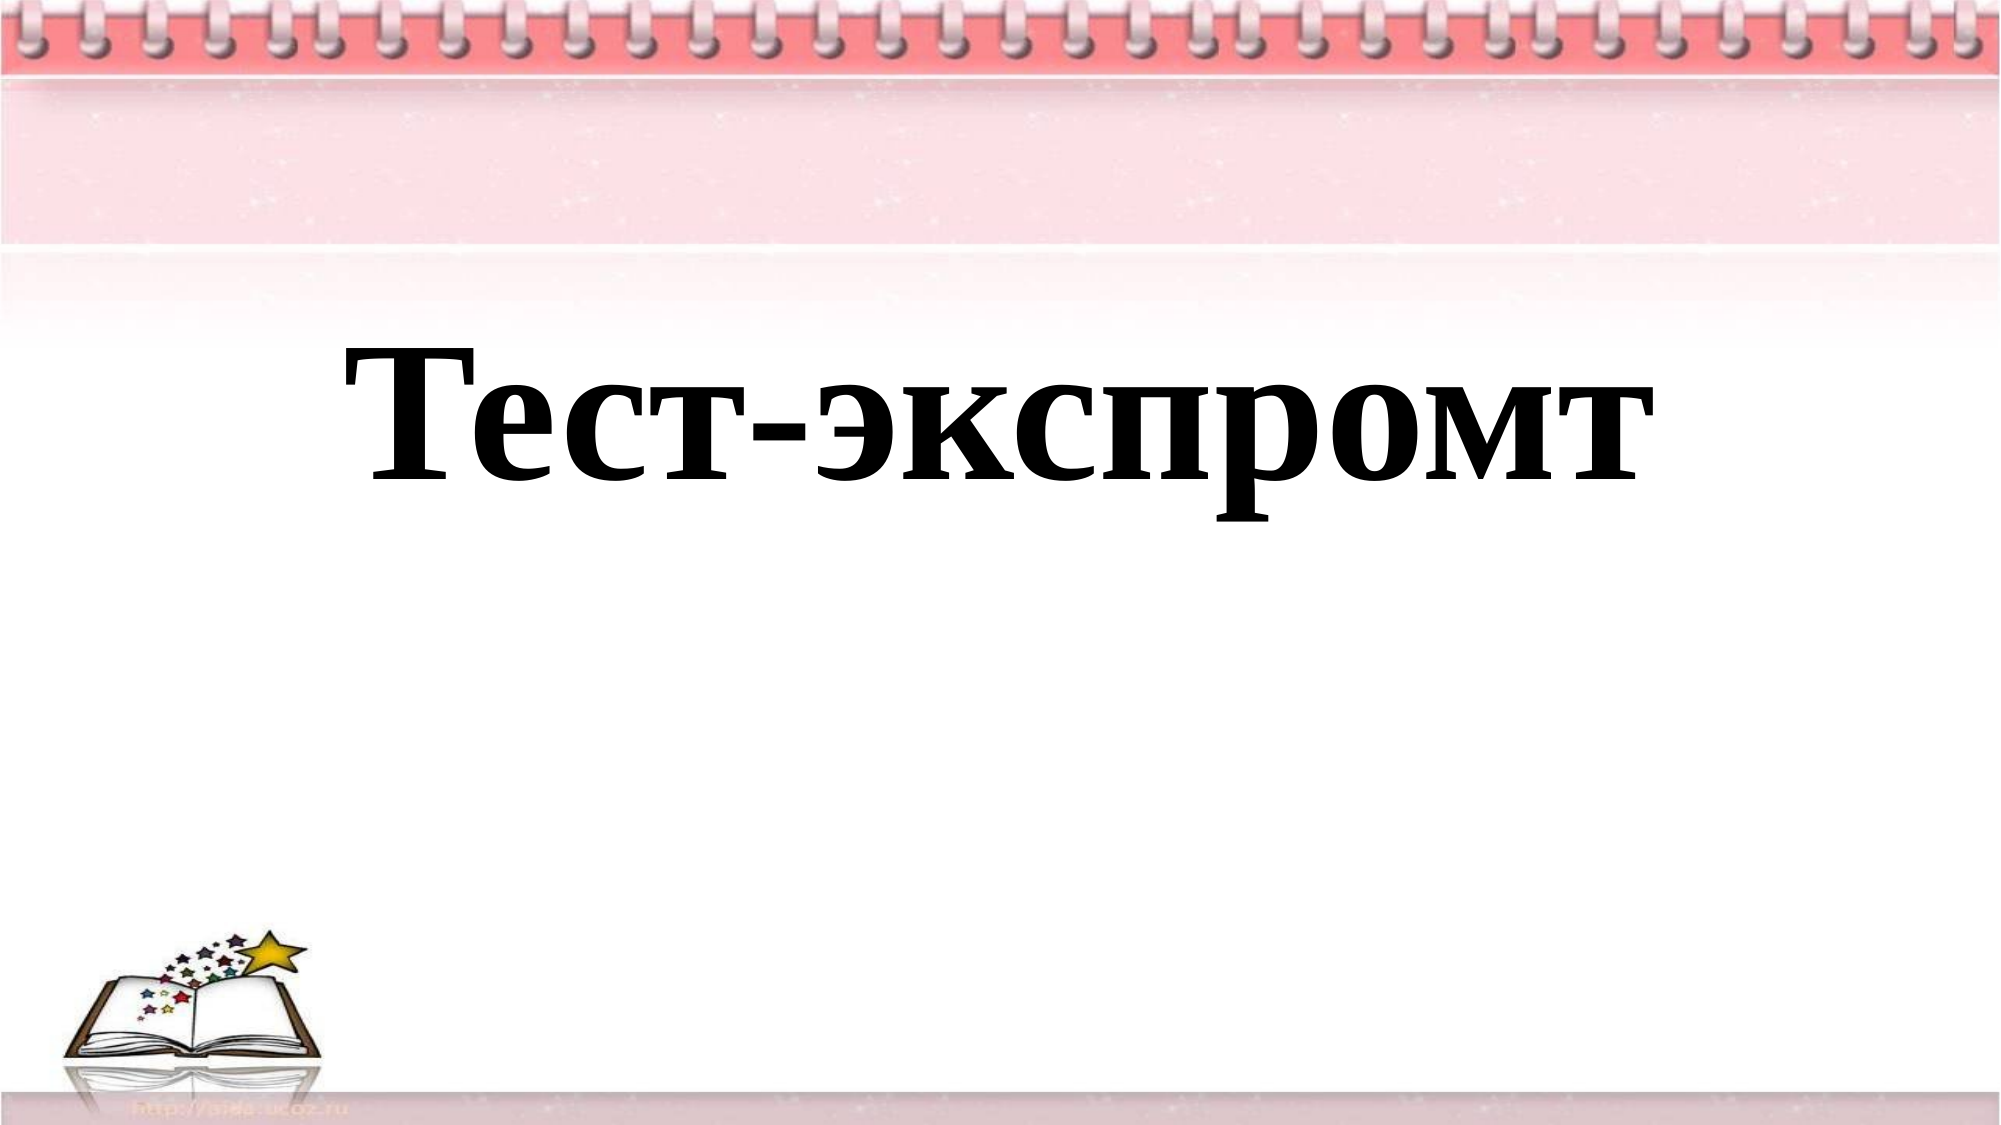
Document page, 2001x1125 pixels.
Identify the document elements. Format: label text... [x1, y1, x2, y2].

picture [0, 0, 2001, 1125]
list Тест-экспромт [137, 299, 1863, 1014]
